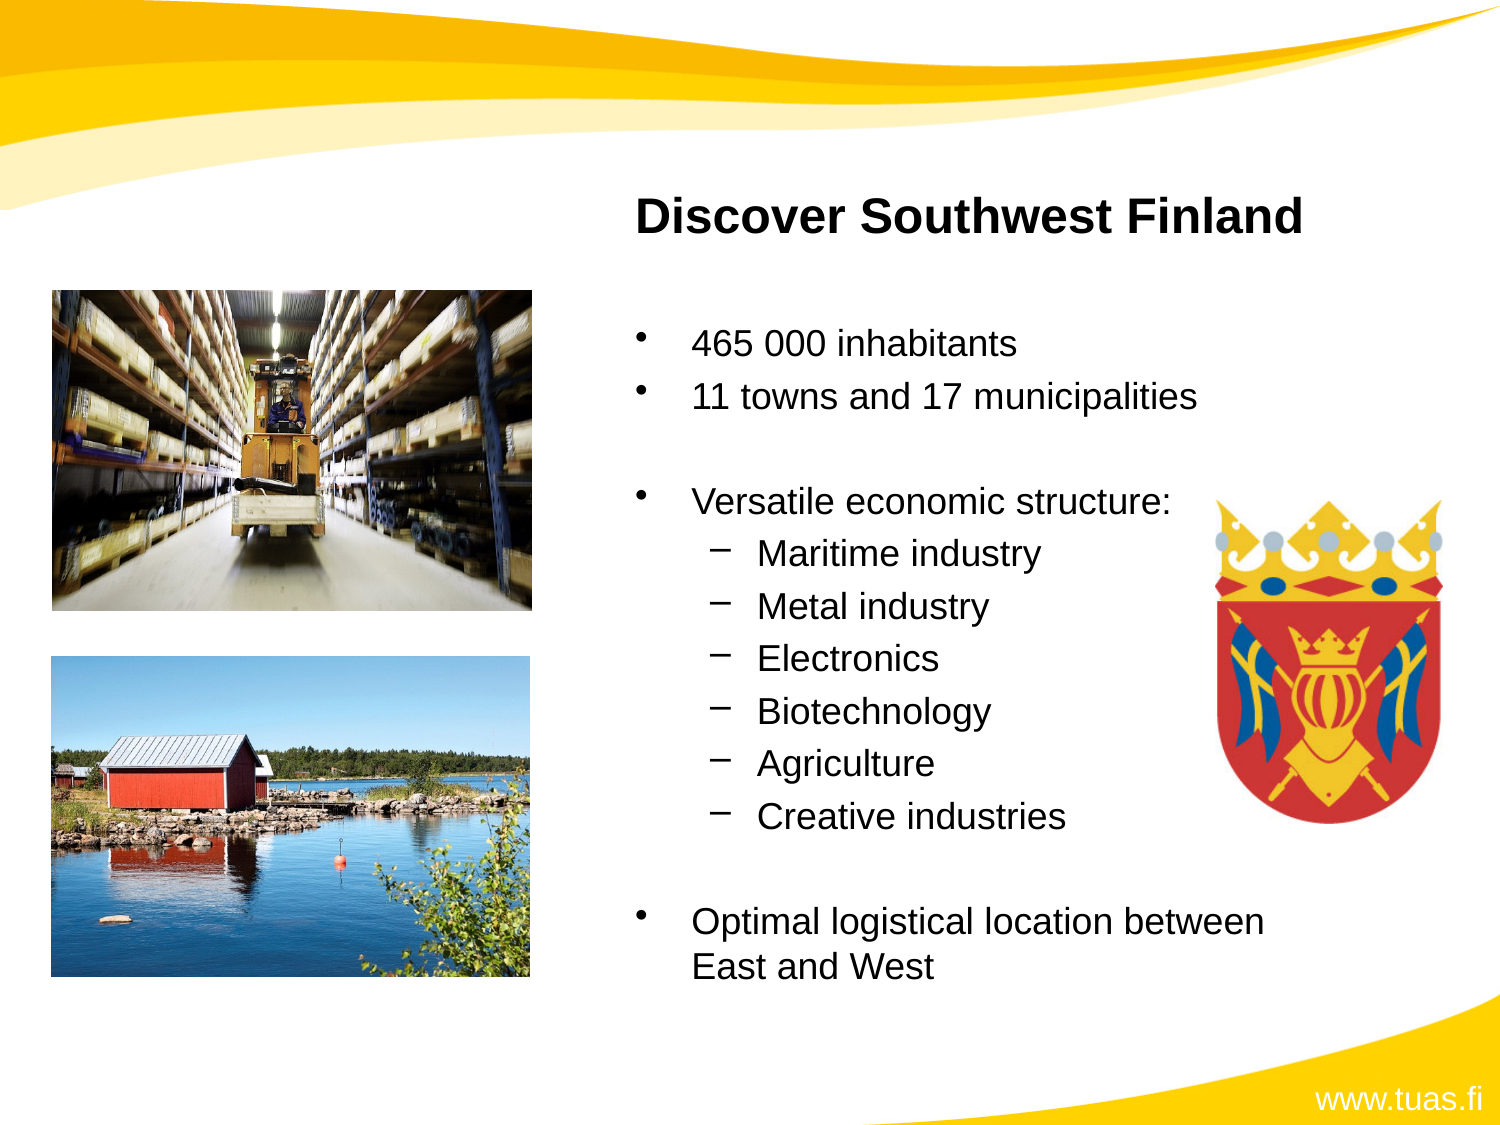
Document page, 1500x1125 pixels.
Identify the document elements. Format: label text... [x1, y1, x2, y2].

title Discover Southwest Finland [619, 148, 1336, 278]
picture [50, 656, 530, 977]
picture [1215, 500, 1443, 824]
picture [52, 290, 532, 611]
picture [759, 947, 1500, 1125]
picture [0, 0, 1500, 210]
list 465 000 inhabitants 11 towns and 17 municipalities Versatile economic structure: Maritime industry Metal industry Electronics Biotechnology Agriculture Creative industries Optimal logistical location between East and West [619, 311, 1418, 1003]
